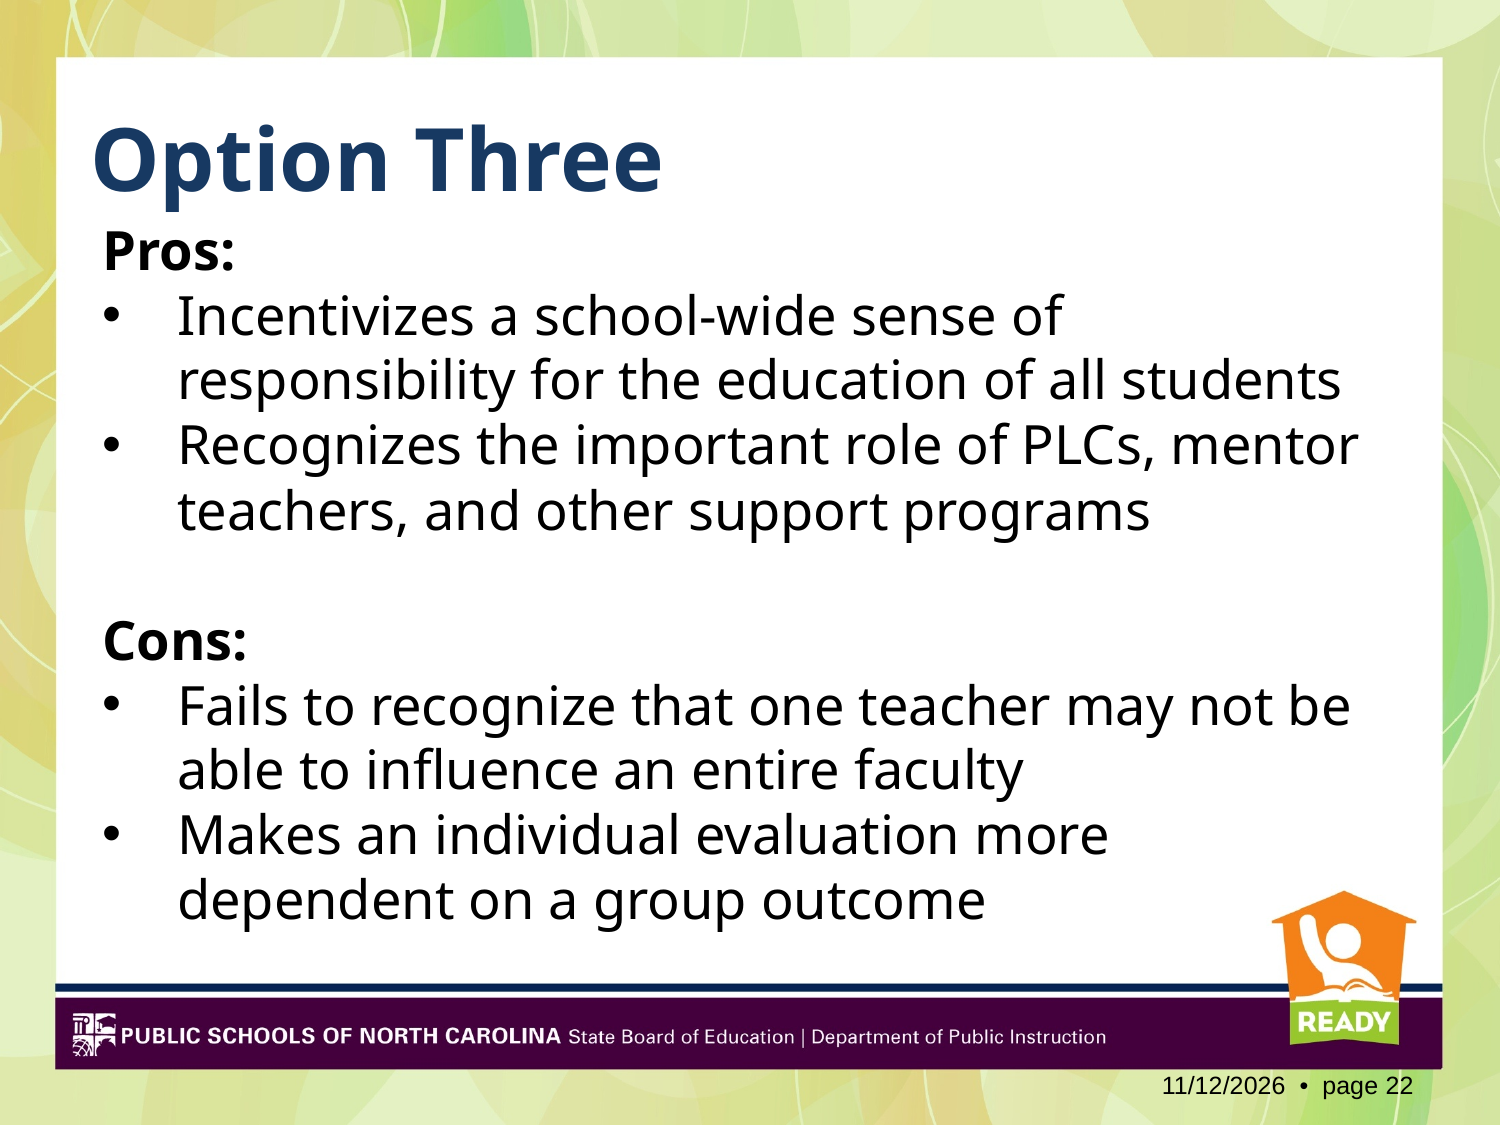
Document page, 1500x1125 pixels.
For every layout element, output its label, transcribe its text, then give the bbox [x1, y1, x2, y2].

title Option Three [75, 87, 1400, 225]
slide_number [1147, 1062, 1460, 1122]
picture [0, 0, 1500, 1125]
text_box Pros: Incentivizes a school-wide sense of responsibility for the education of all students Recognizes the important role of PLCs, mentor teachers, and other support programs Cons: Fails to recognize that one teacher may not be able to influence an entire faculty Makes an individual evaluation more dependent on a group outcome [87, 208, 1413, 1053]
